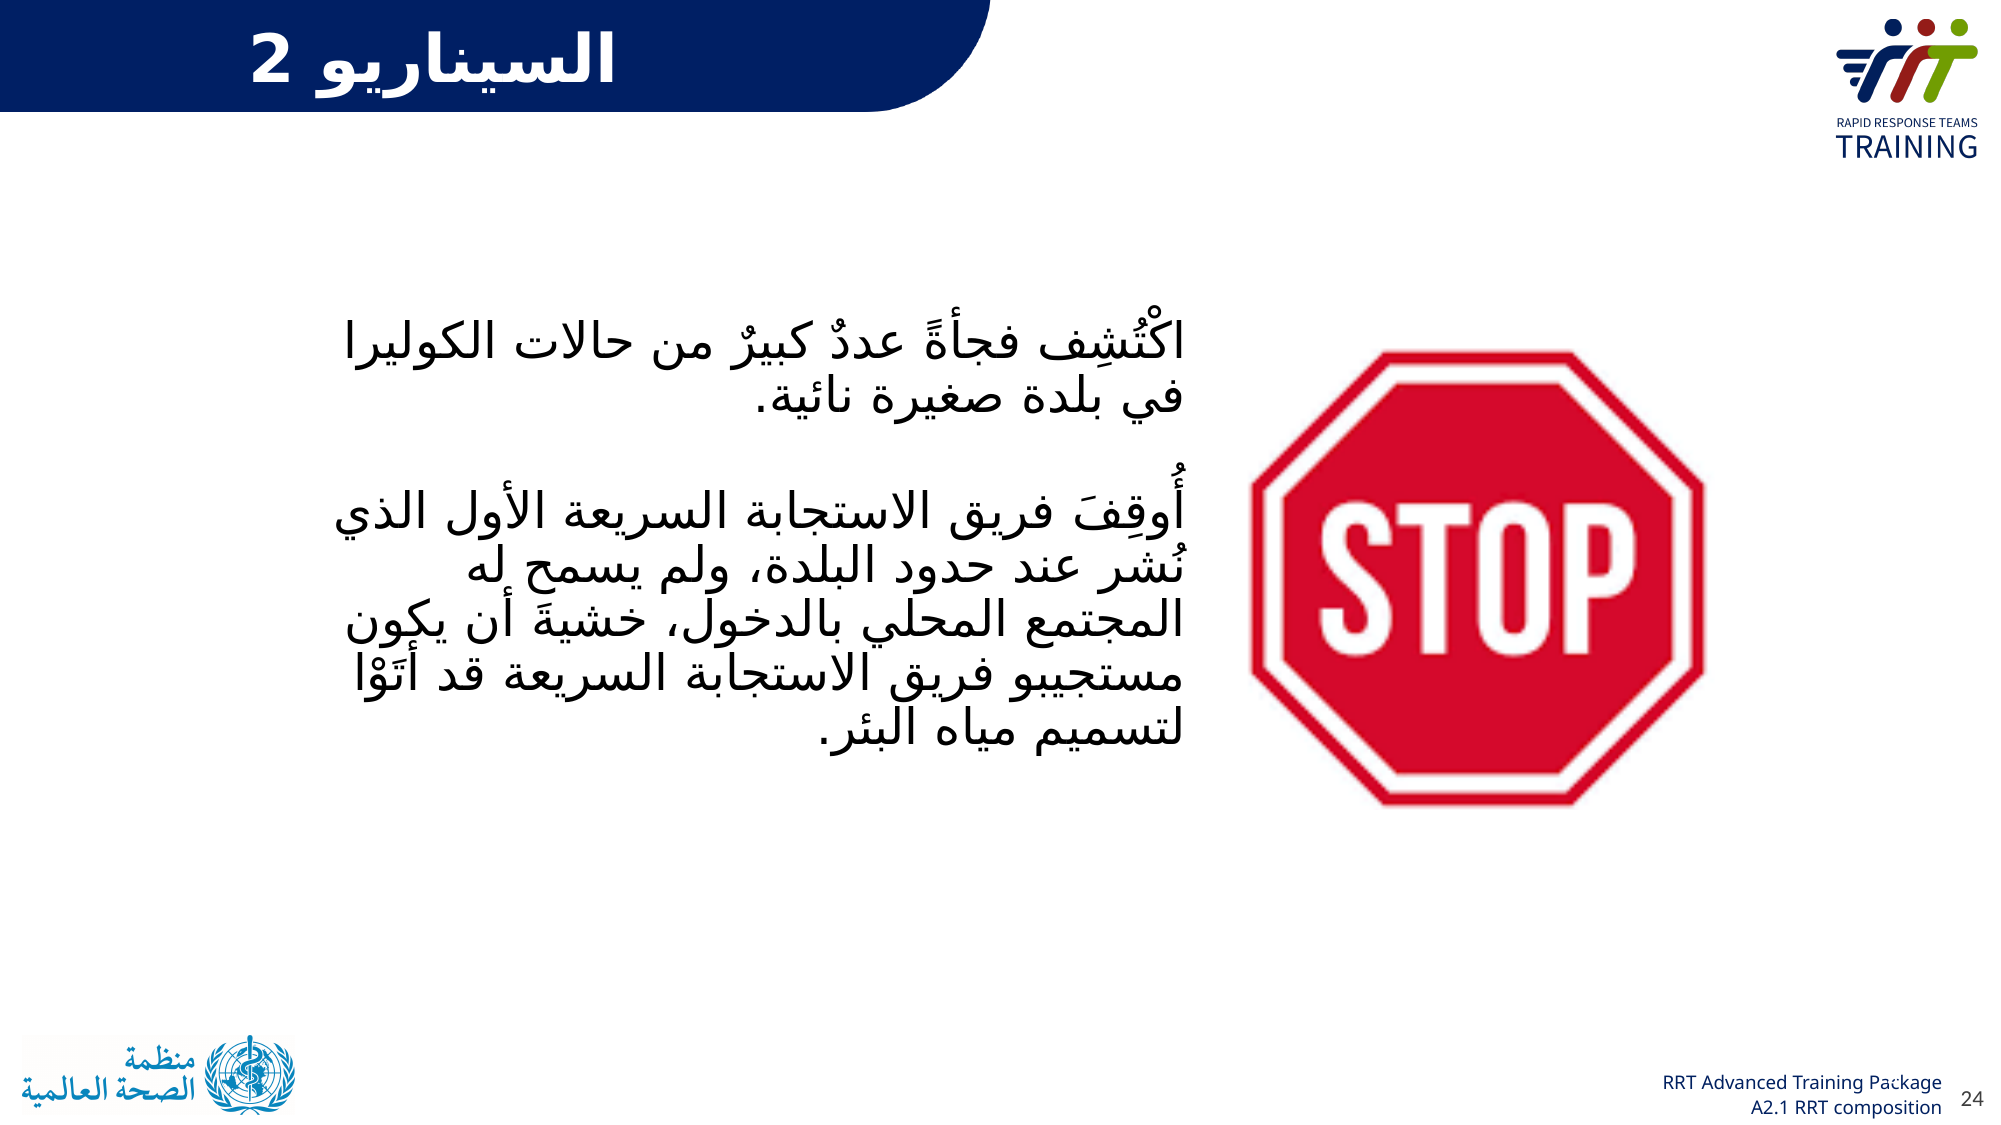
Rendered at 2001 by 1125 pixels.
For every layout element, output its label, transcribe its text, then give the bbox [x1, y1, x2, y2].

picture [1835, 19, 1978, 167]
picture [252, 1050, 258, 1059]
picture [0, 0, 991, 112]
picture [22, 1035, 295, 1115]
slide_number 24 [1882, 1037, 1922, 1082]
title السيناريو 2 [40, 7, 628, 115]
picture [1240, 314, 1741, 811]
list اكْتُشِف فجأةً عددٌ كبيرٌ من حالات الكوليرا في بلدة صغيرة نائية. أُوقِفَ فريق الاستجابة السريعة الأول الذي نُشر عند حدود البلدة، ولم يسمح له المجتمع المحلي بالدخول، خشيةَ أن يكون مستجيبو فريق الاستجابة السريعة قد أتَوْا لتسميم مياه البئر. [332, 315, 1187, 1079]
